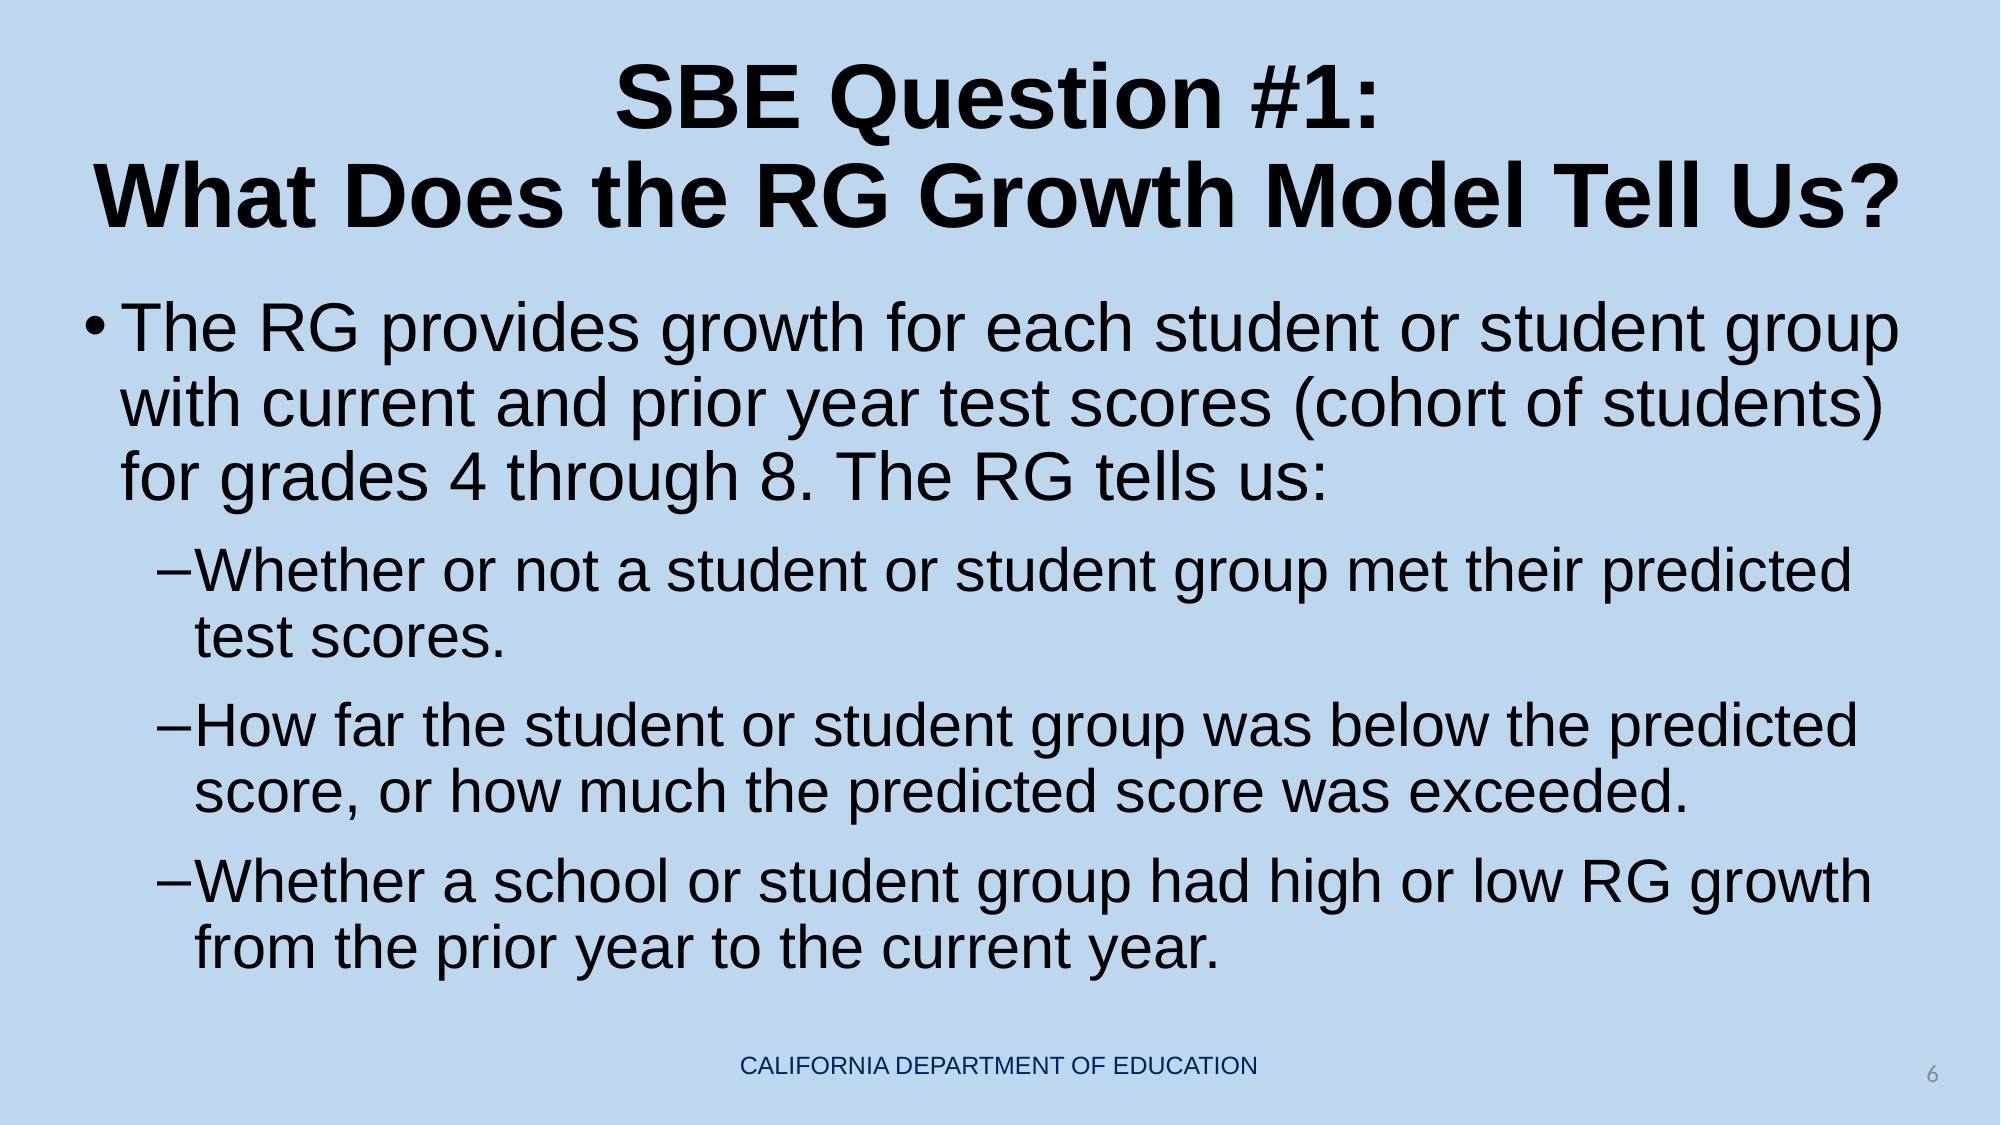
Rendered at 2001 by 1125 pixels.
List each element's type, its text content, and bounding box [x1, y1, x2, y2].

slide_number 6 [1504, 1042, 1954, 1103]
title SBE Question #1: What Does the RG Growth Model Tell Us? [68, 27, 1931, 271]
list The RG provides growth for each student or student group with current and prior year test scores (cohort of students) for grades 4 through 8. The RG tells us: Whether or not a student or student group met their predicted test scores. How far the student or student group was below the predicted score, or how much the predicted score was exceeded. Whether a school or student group had high or low RG growth from the prior year to the current year. [68, 284, 1931, 1043]
